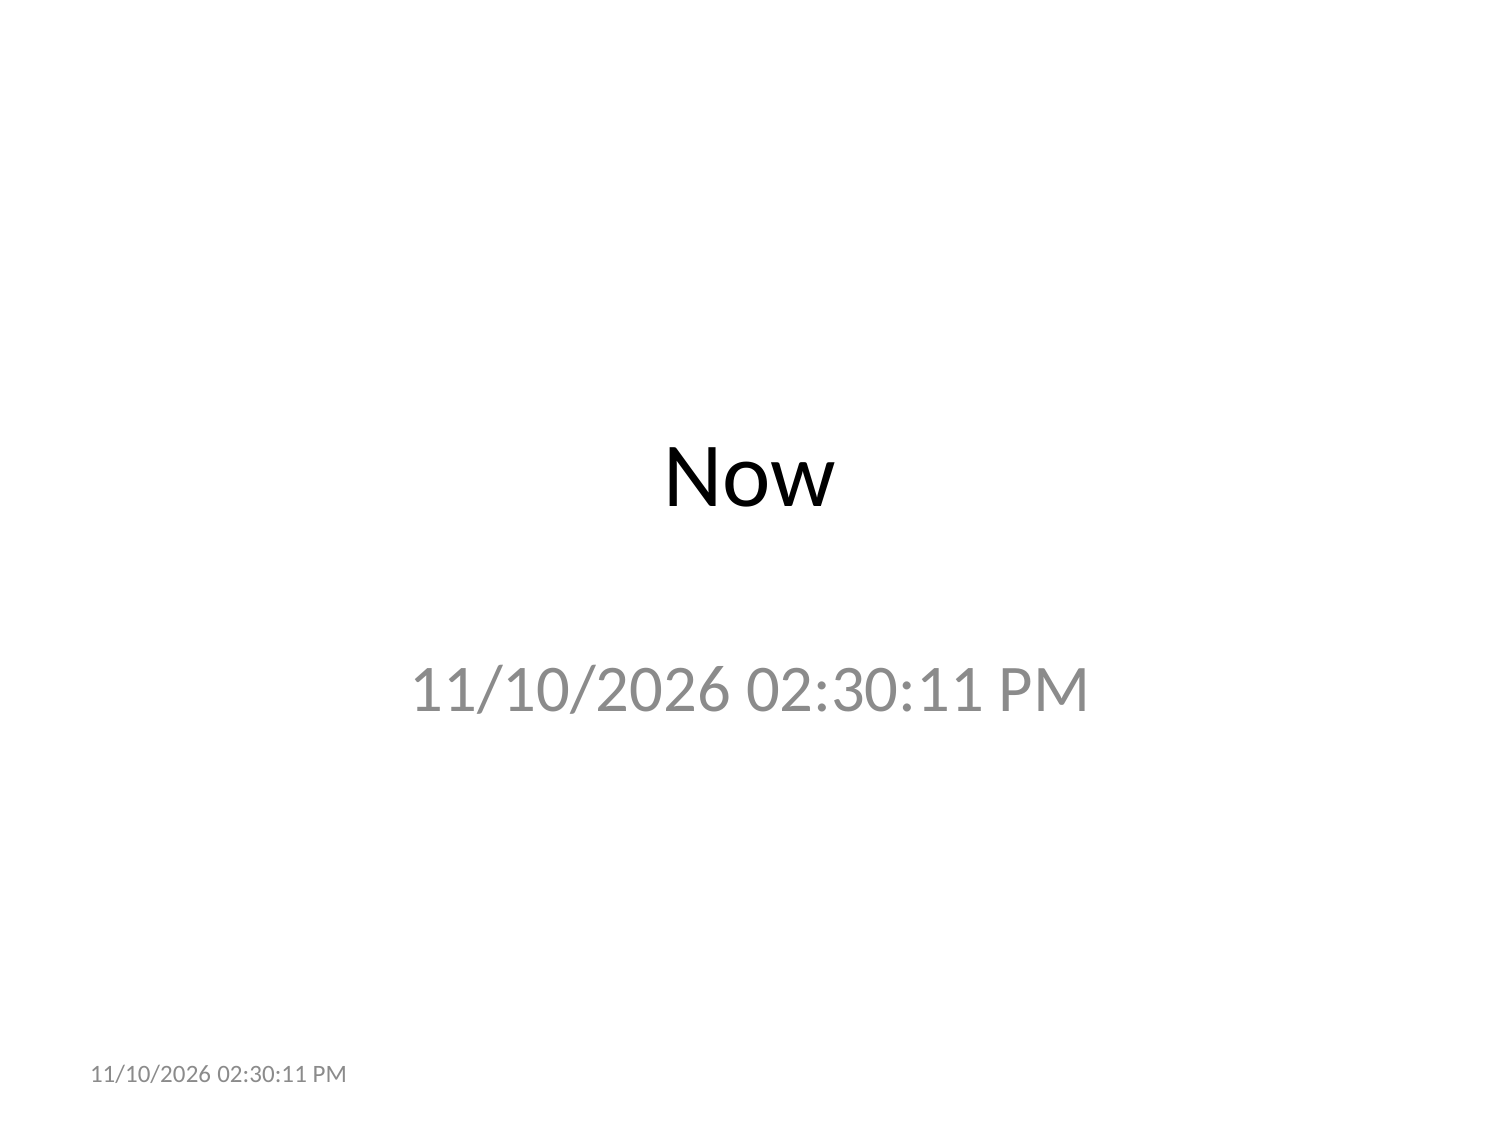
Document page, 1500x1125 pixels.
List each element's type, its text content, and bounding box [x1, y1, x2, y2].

title Now [112, 349, 1388, 591]
subtitle 2011-12-19 10:20:04 AM [225, 637, 1275, 925]
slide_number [75, 1042, 425, 1103]
